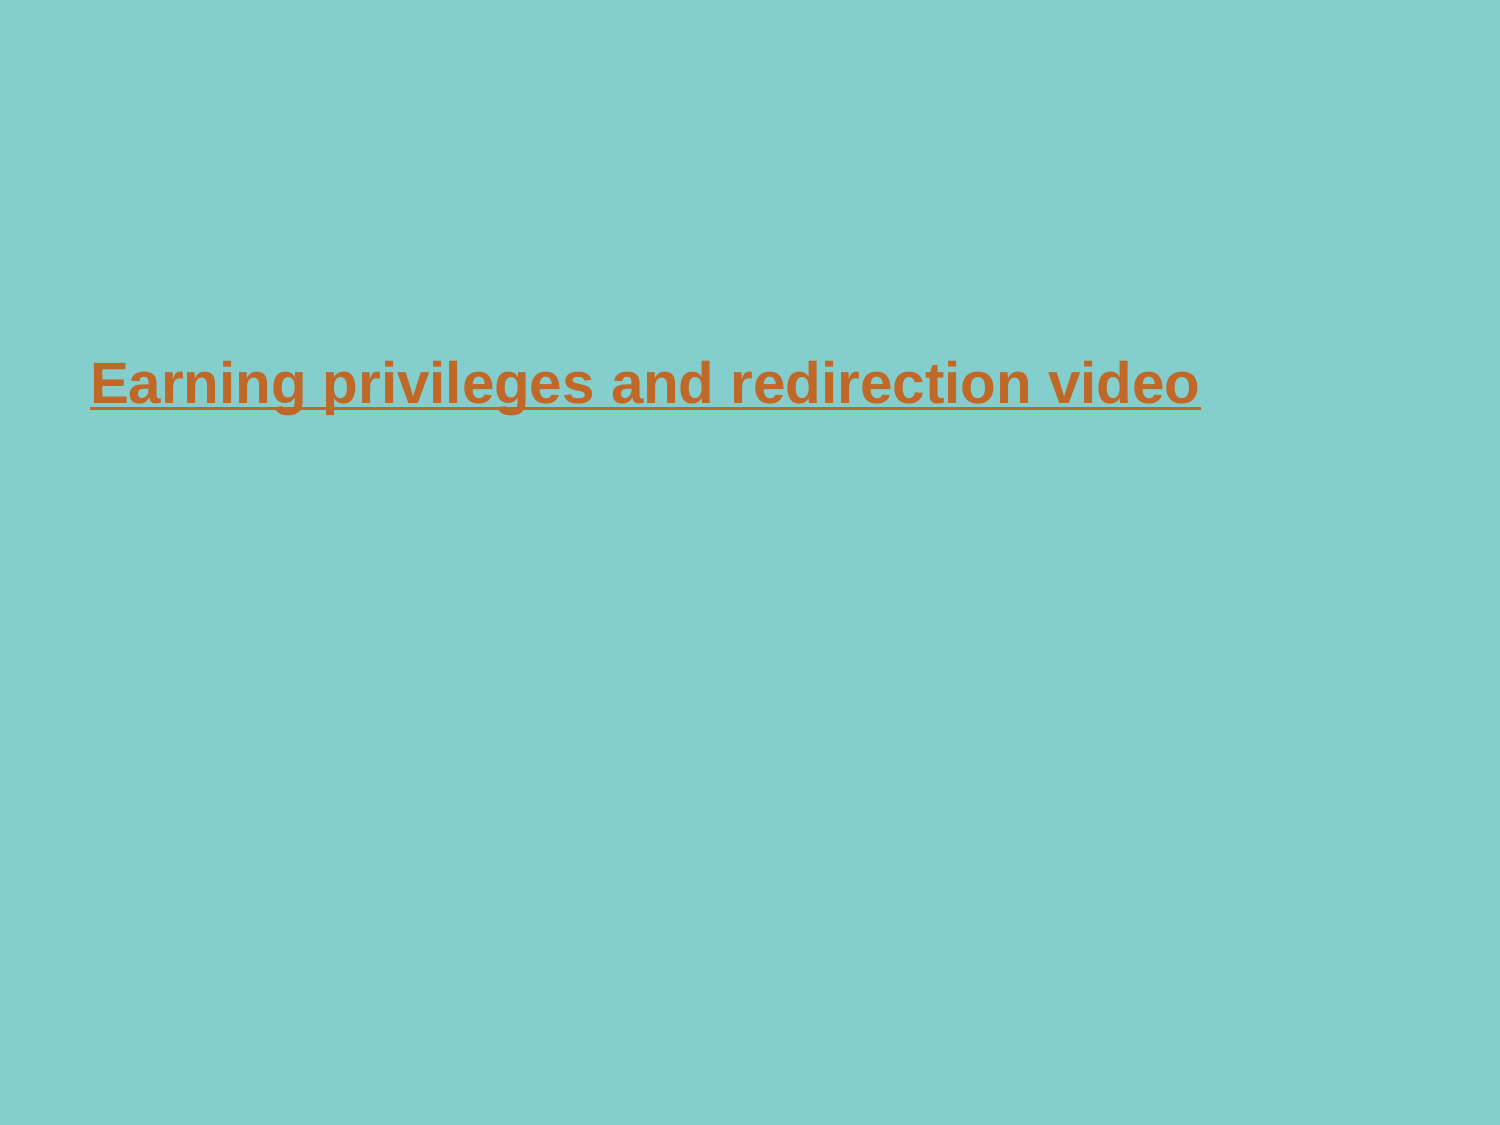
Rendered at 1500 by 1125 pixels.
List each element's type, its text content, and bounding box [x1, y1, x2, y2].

list Earning privileges and redirection video [75, 337, 1325, 888]
